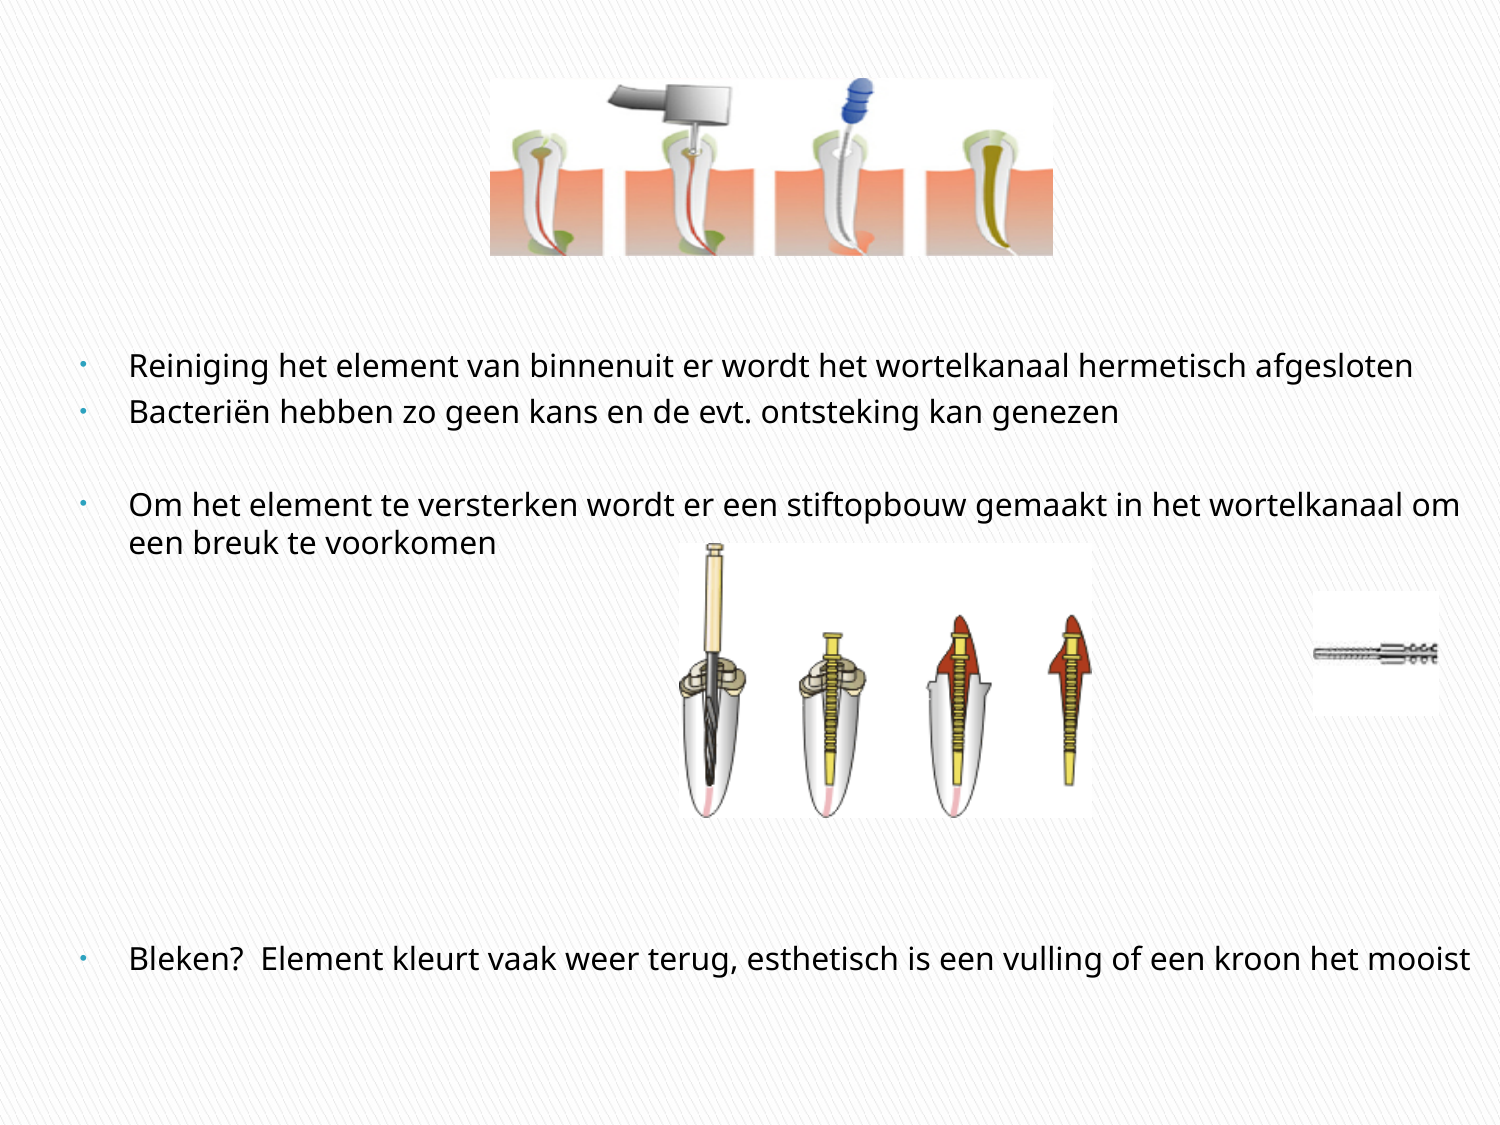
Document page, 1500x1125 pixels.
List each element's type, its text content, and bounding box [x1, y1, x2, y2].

list Reiniging het element van binnenuit er wordt het wortelkanaal hermetisch afgesloten Bacteriën hebben zo geen kans en de evt. ontsteking kan genezen Om het element te versterken wordt er een stiftopbouw gemaakt in het wortelkanaal om een breuk te voorkomen Bleken? Element kleurt vaak weer terug, esthetisch is een vulling of een kroon het mooist [64, 338, 1500, 1024]
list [489, 77, 1053, 256]
picture [678, 543, 1092, 818]
picture [1313, 590, 1440, 717]
